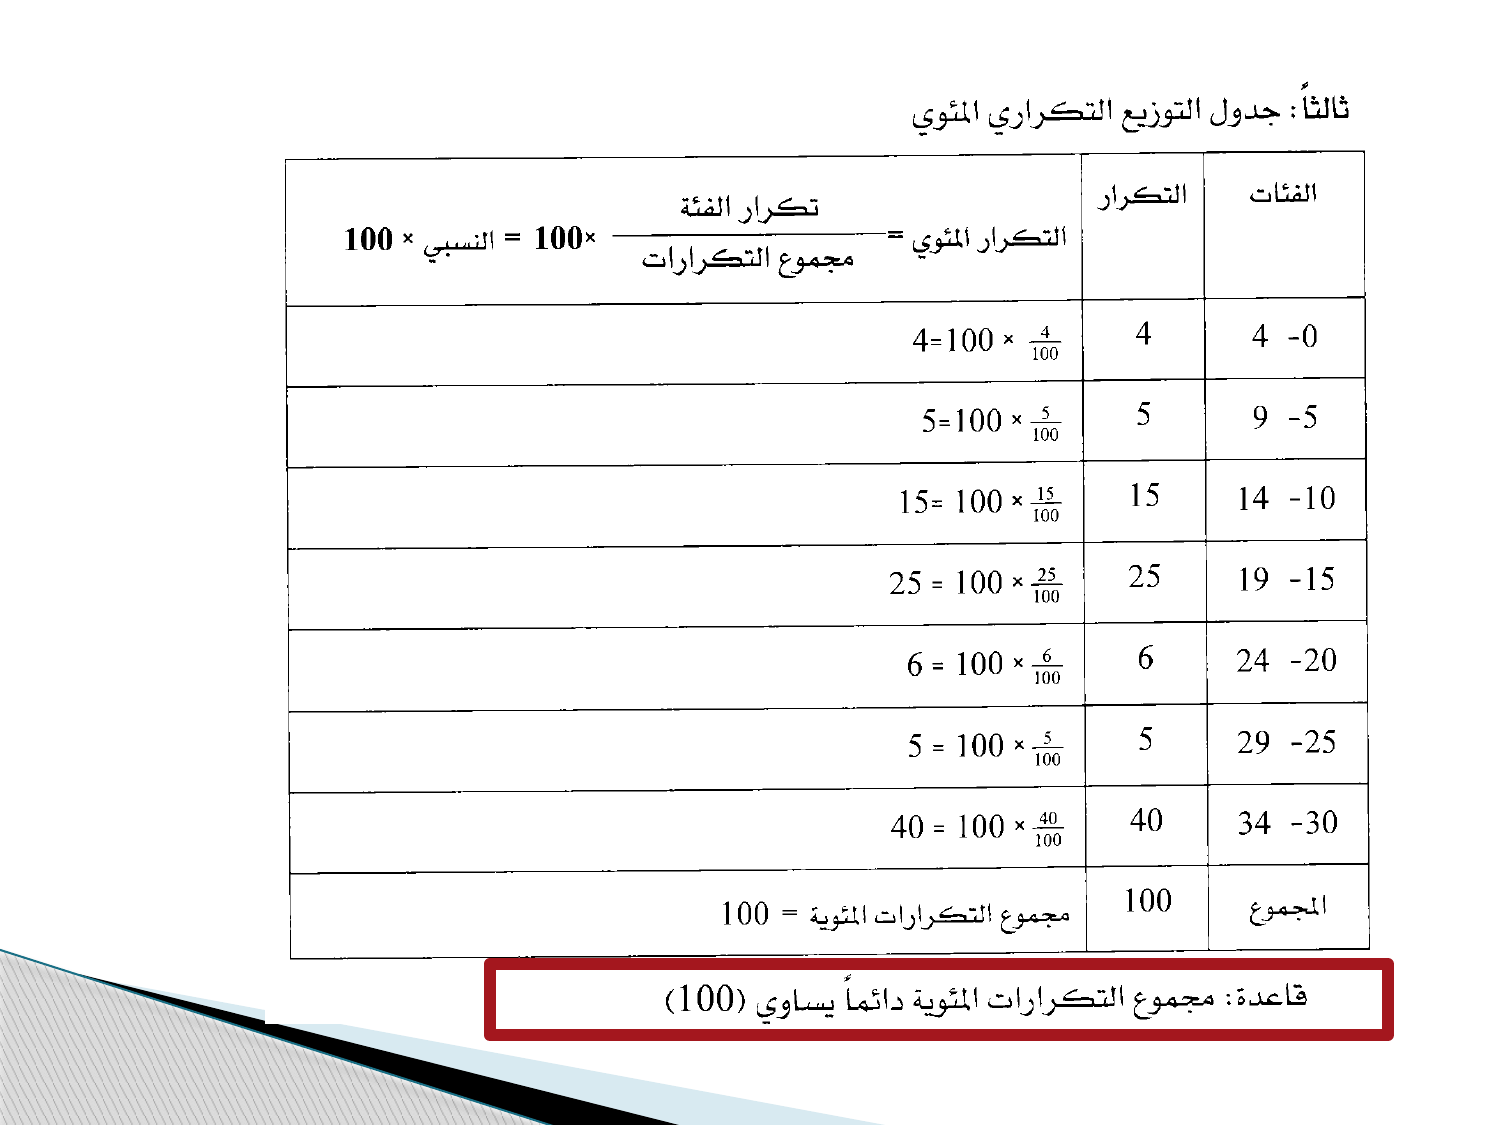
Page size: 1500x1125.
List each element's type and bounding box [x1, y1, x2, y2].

picture [265, 54, 1404, 1024]
text_box [486, 1034, 1392, 1039]
